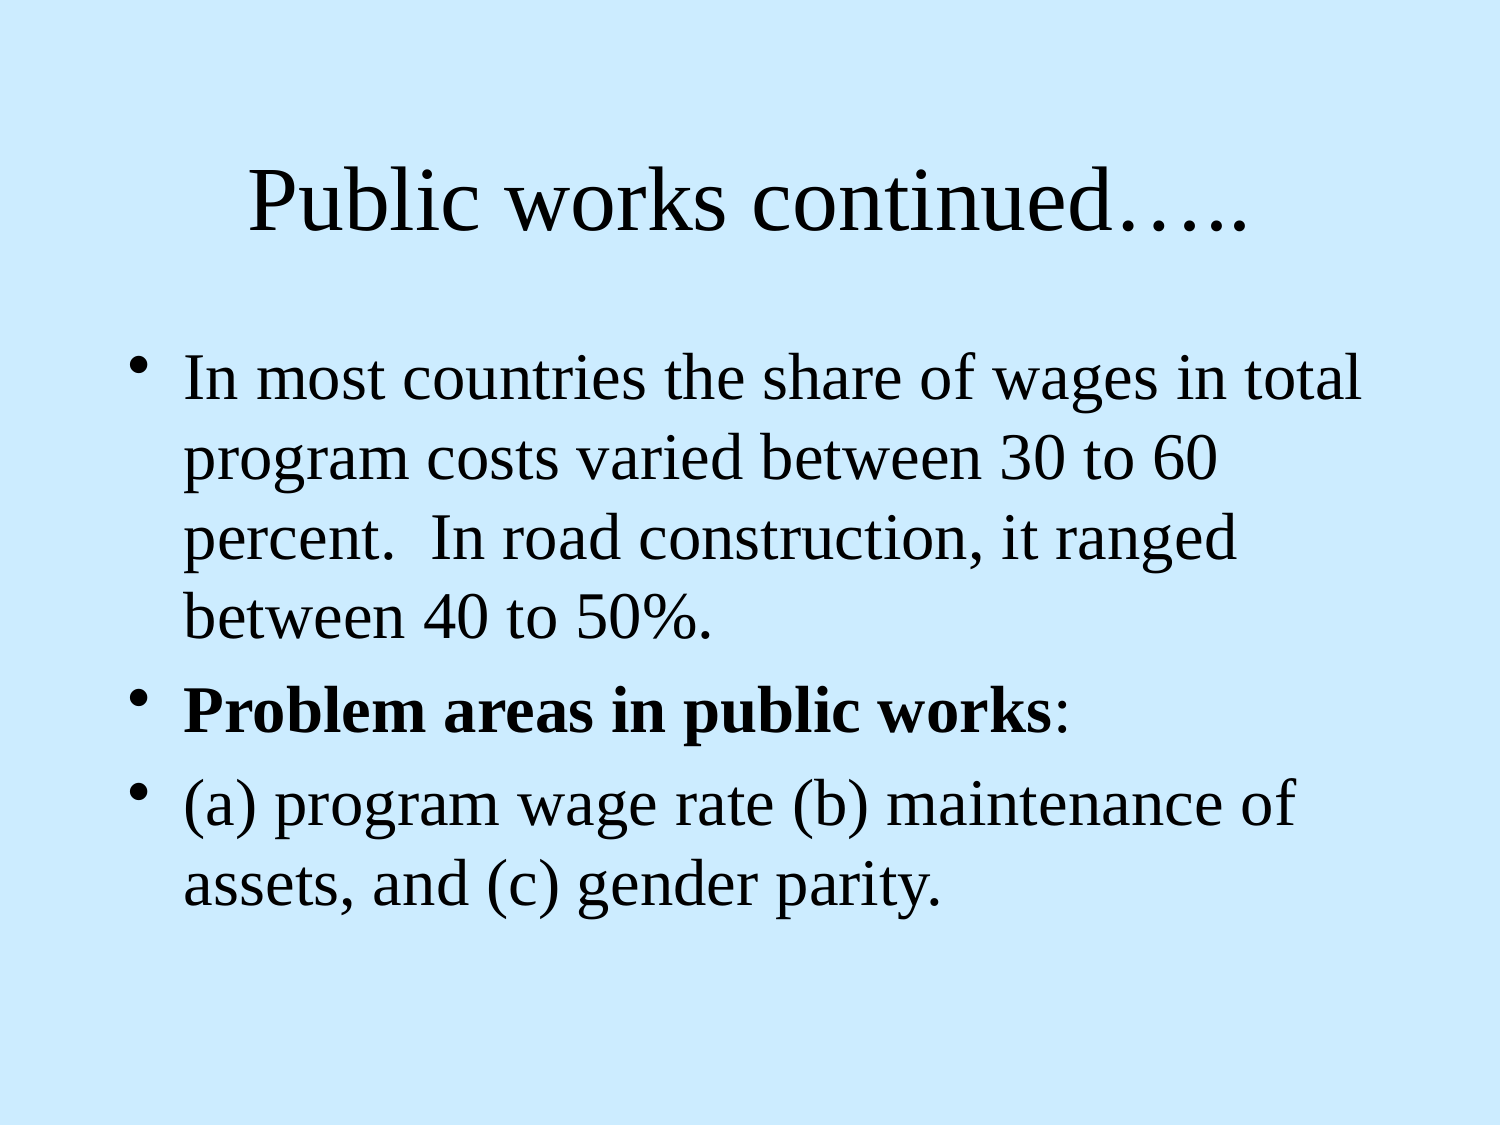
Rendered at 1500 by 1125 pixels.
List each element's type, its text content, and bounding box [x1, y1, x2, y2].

title Public works continued….. [112, 99, 1388, 288]
list In most countries the share of wages in total program costs varied between 30 to 60 percent. In road construction, it ranged between 40 to 50%. Problem areas in public works: (a) program wage rate (b) maintenance of assets, and (c) gender parity. [112, 324, 1388, 1001]
